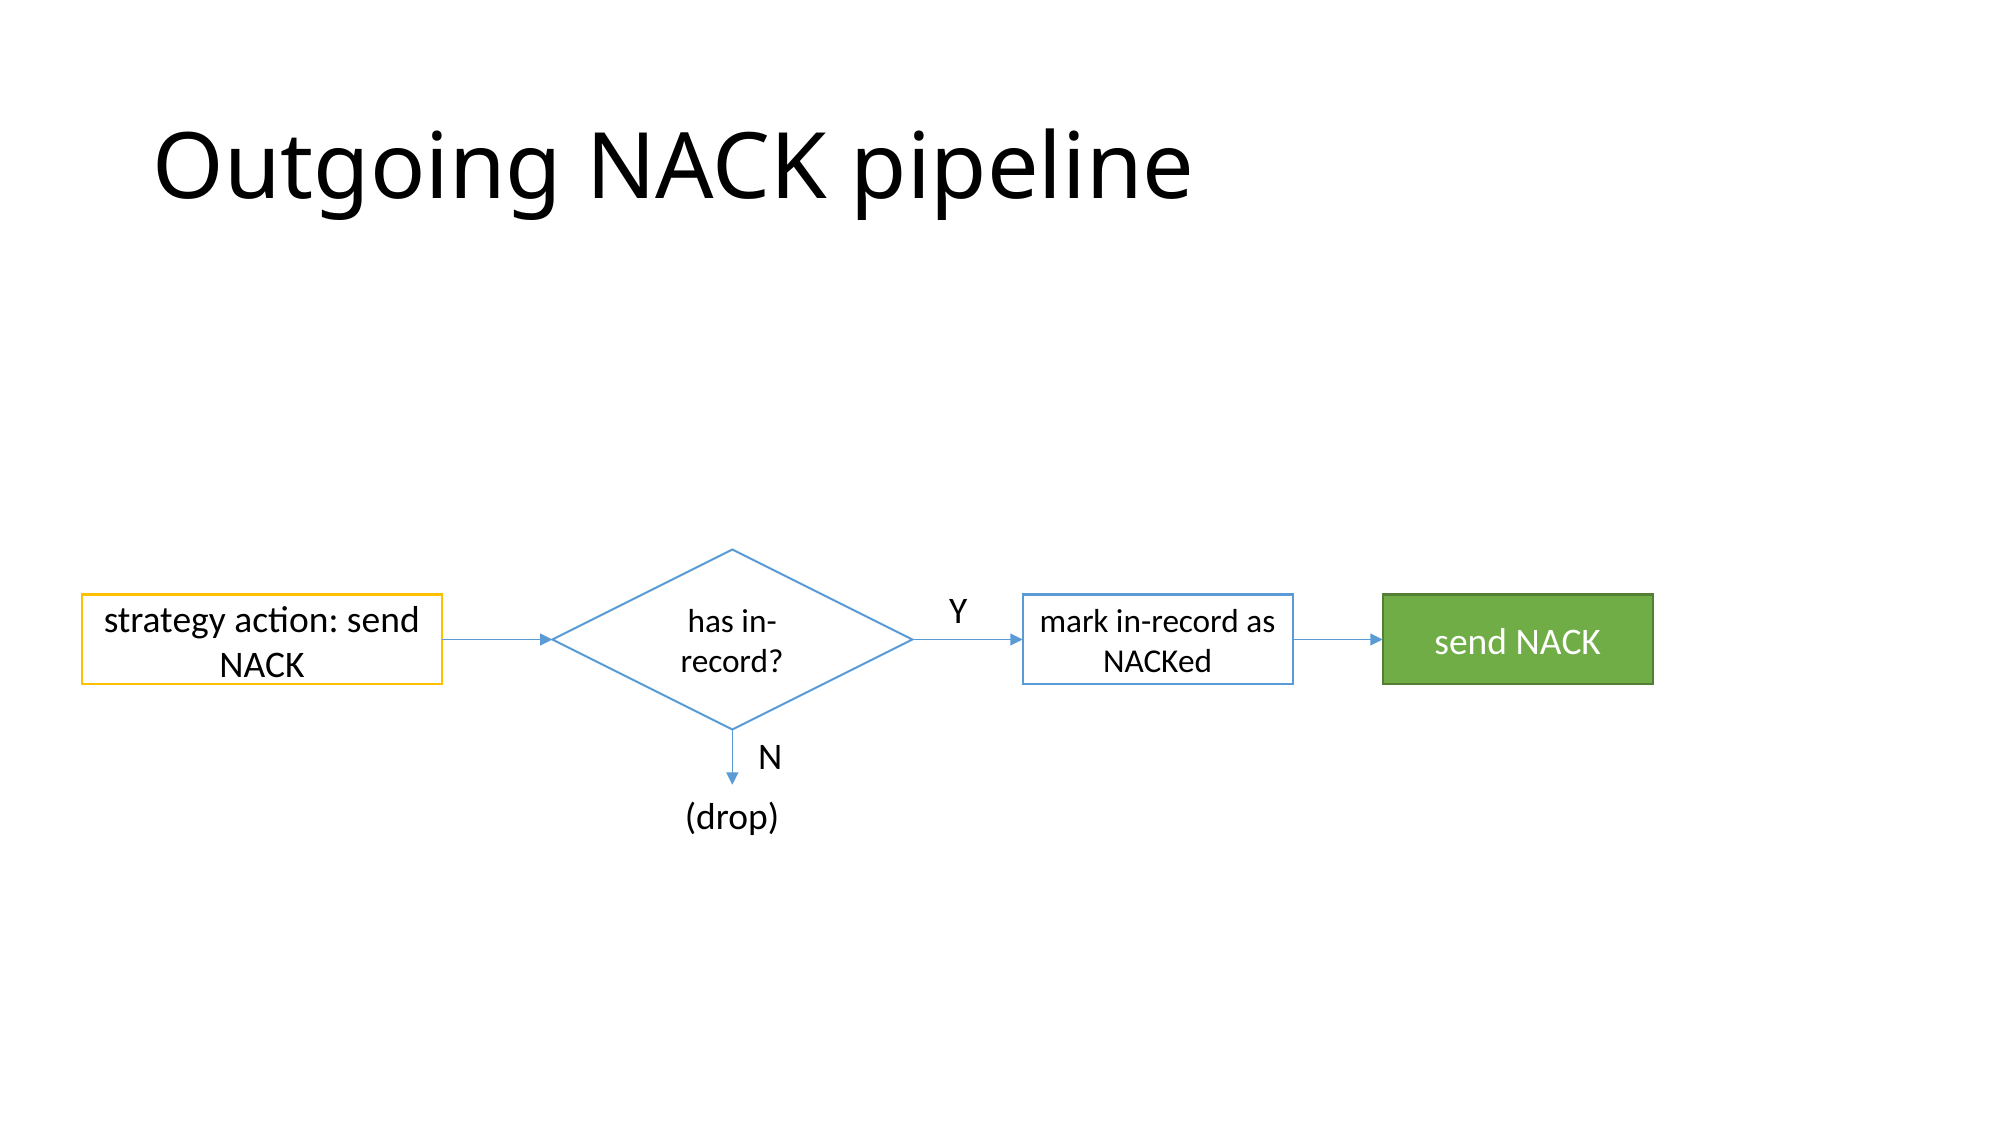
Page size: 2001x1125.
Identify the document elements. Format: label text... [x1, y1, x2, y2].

title Outgoing NACK pipeline [137, 59, 1863, 278]
text_box Y [934, 578, 983, 639]
text_box (drop) [670, 784, 795, 845]
text_box mark in-record as NACKed [1022, 593, 1294, 685]
text_box N [743, 724, 798, 785]
text_box send NACK [1382, 593, 1654, 685]
text_box has in-record? [552, 548, 914, 731]
text_box strategy action: send NACK [81, 593, 443, 685]
